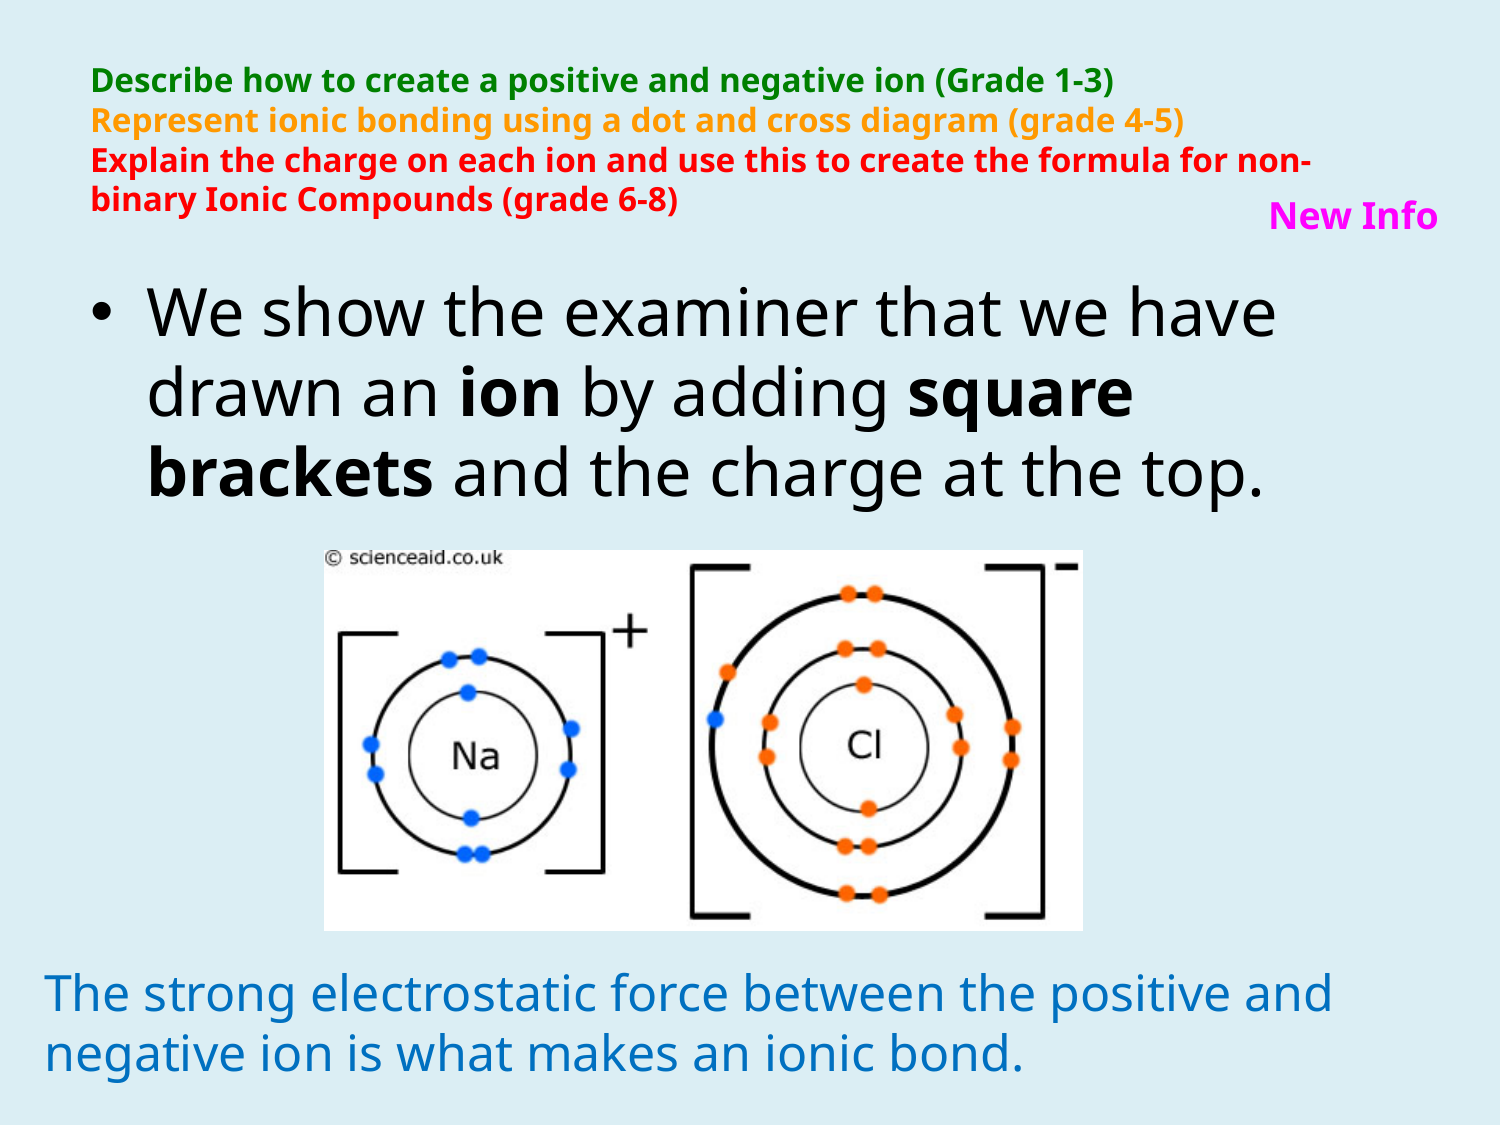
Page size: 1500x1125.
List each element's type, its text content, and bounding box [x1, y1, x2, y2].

text_box The strong electrostatic force between the positive and negative ion is what makes an ionic bond. [29, 954, 1500, 1089]
picture [324, 550, 1083, 931]
title Describe how to create a positive and negative ion (Grade 1-3) Represent ionic bonding using a dot and cross diagram (grade 4-5) Explain the charge on each ion and use this to create the formula for non-binary Ionic Compounds (grade 6-8) [75, 45, 1425, 233]
list We show the examiner that we have drawn an ion by adding square brackets and the charge at the top. [75, 262, 1425, 954]
text_box New Info [1253, 184, 1454, 245]
